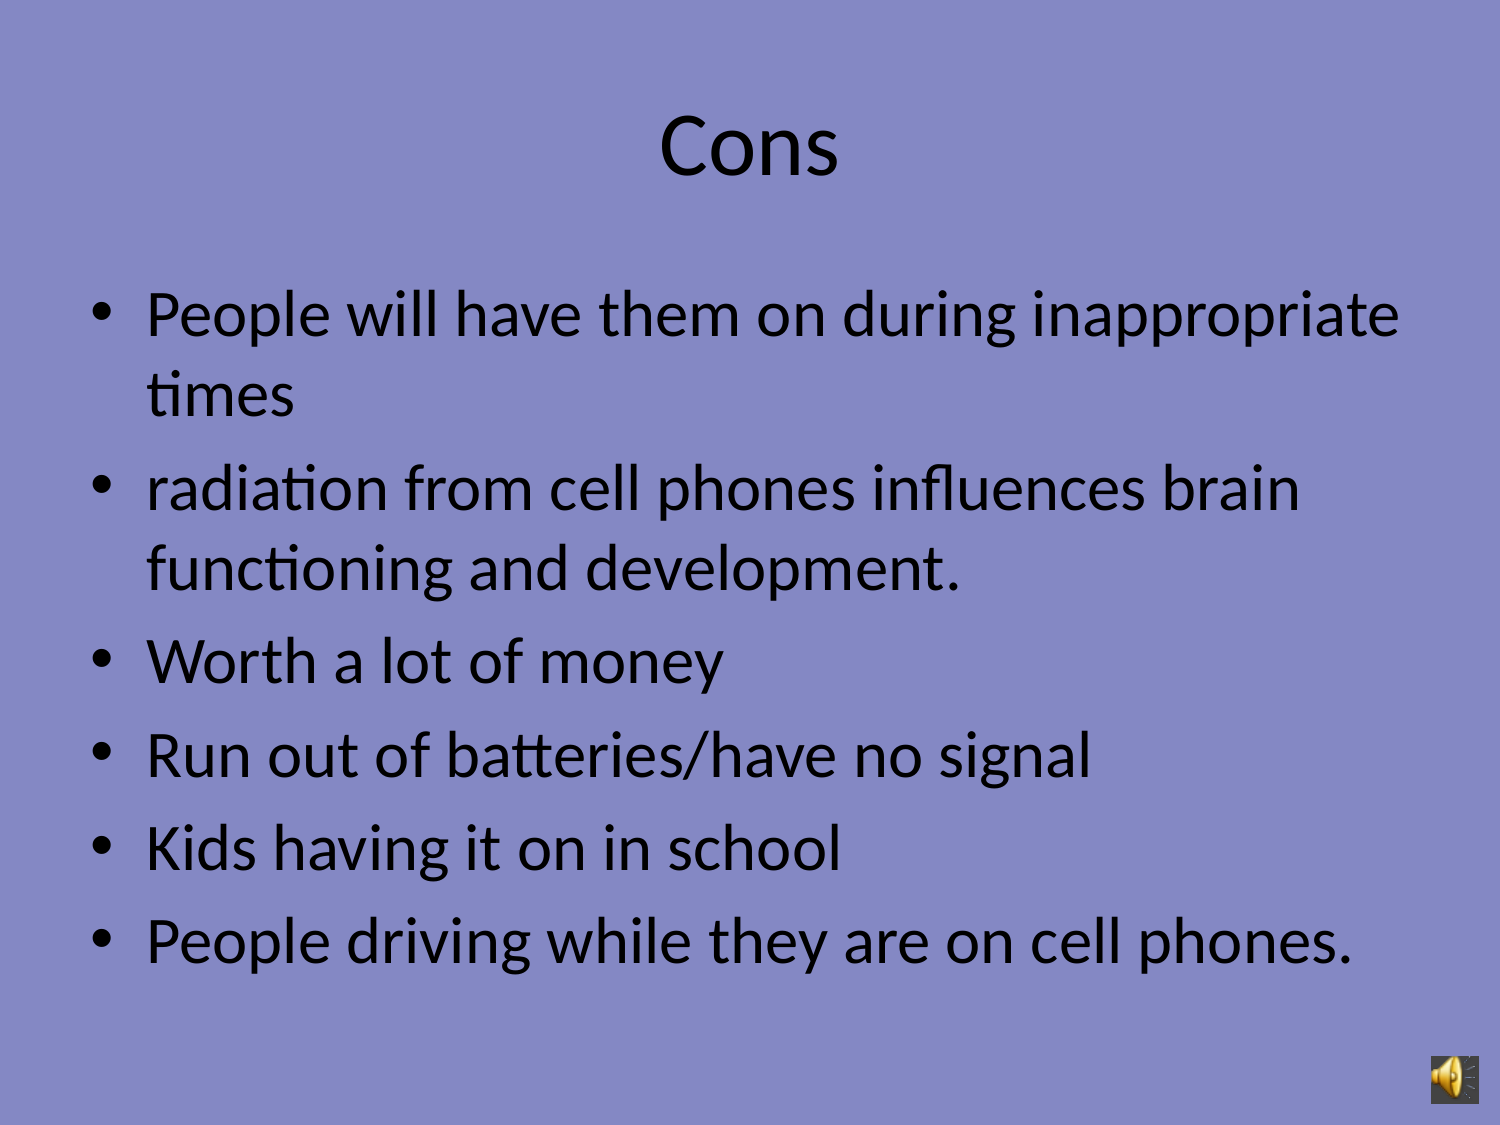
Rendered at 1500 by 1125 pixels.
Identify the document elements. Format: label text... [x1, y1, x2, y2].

list People will have them on during inappropriate times radiation from cell phones influences brain functioning and development. Worth a lot of money Run out of batteries/have no signal Kids having it on in school People driving while they are on cell phones. [75, 262, 1425, 1005]
picture [1429, 1054, 1481, 1106]
title Cons [75, 45, 1425, 233]
